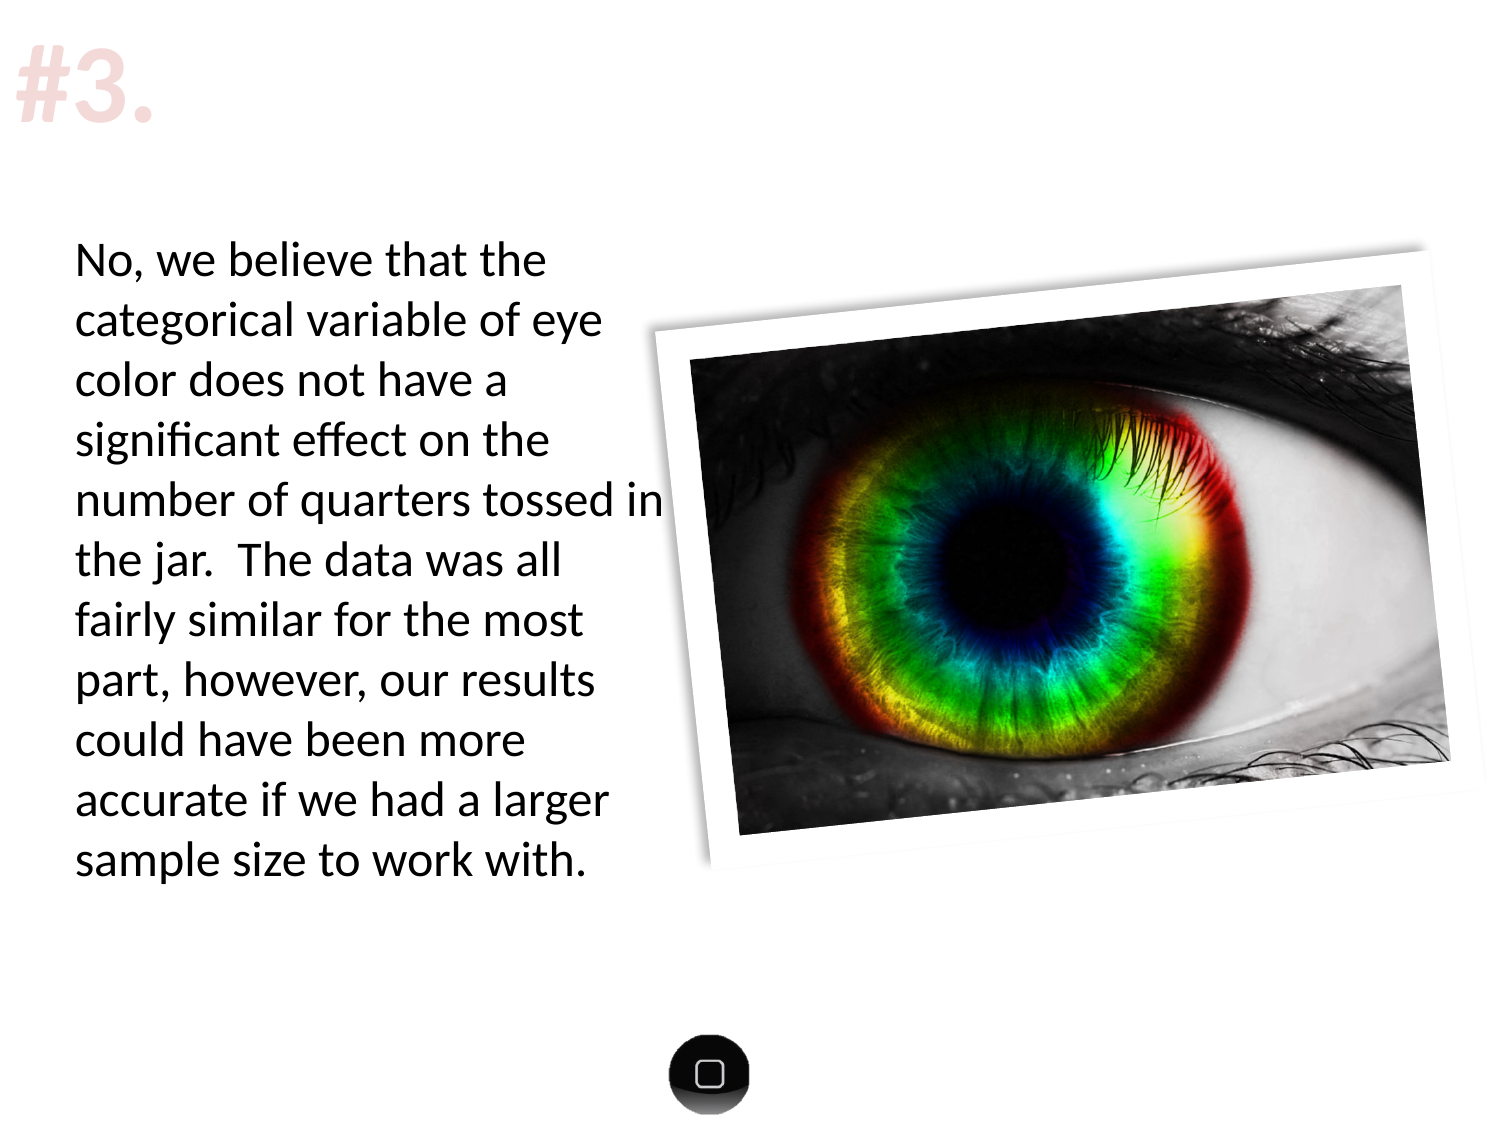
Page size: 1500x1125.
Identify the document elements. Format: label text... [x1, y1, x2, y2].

picture [659, 1024, 760, 1125]
text_box #3. [0, 2, 174, 153]
text_box No, we believe that the categorical variable of eye color does not have a significant effect on the number of quarters tossed in the jar. The data was all fairly similar for the most part, however, our results could have been more accurate if we had a larger sample size to work with. [59, 219, 688, 894]
picture [691, 285, 1450, 835]
